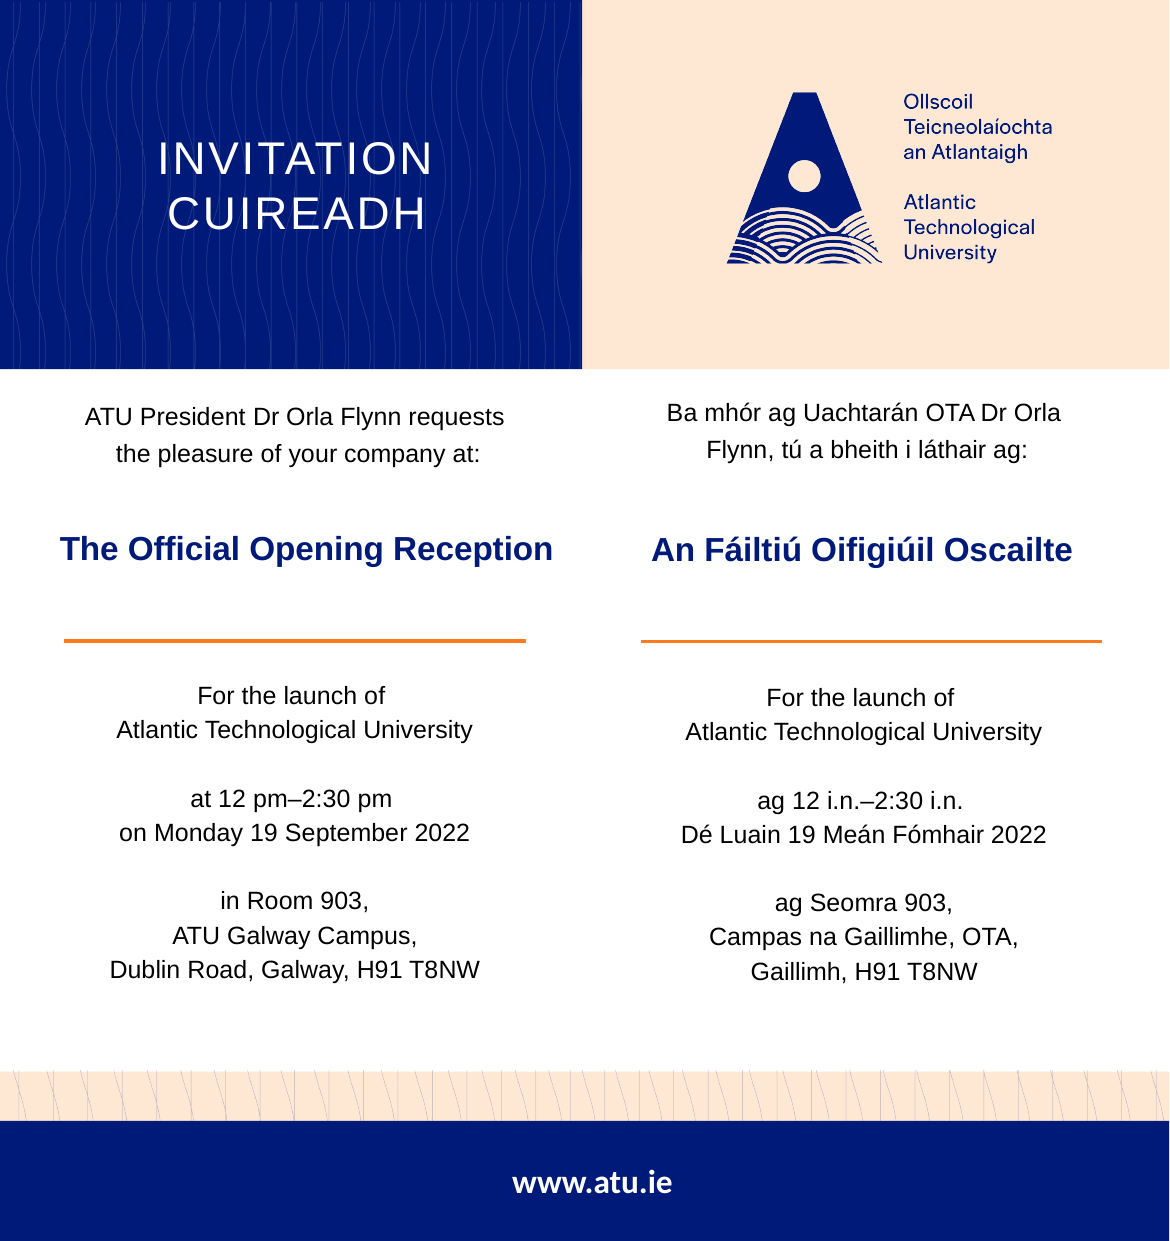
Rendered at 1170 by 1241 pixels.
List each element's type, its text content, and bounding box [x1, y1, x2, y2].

picture [647, 52, 1101, 320]
subtitle ATU President ﻿Dr Orla Flynn requests the pleasure of your company at: [64, 400, 526, 467]
list ﻿The Official Opening Reception [29, 498, 585, 610]
list Ba mhór ag Uachtarán OTA Dr Orla Flynn, tú a bheith i láthair ag: [633, 397, 1096, 463]
list ﻿An Fáiltiú Oifigiúil Oscailte [584, 499, 1141, 610]
list ﻿For the launch of Atlantic Technological University ag 12 i.n.–2:30 i.n. Dé Luain 19 Meán Fómhair 2022 ag Seomra 903, Campas na Gaillimhe, OTA, Gaillimh, H91 T8NW [633, 684, 1096, 1025]
list For the launch of Atlantic Technological University ﻿at 12 pm–2:30 pm on Monday 19 September 2022 in Room 903, ATU Galway Campus, Dublin Road, Galway, H91 T8NW [64, 682, 526, 1023]
